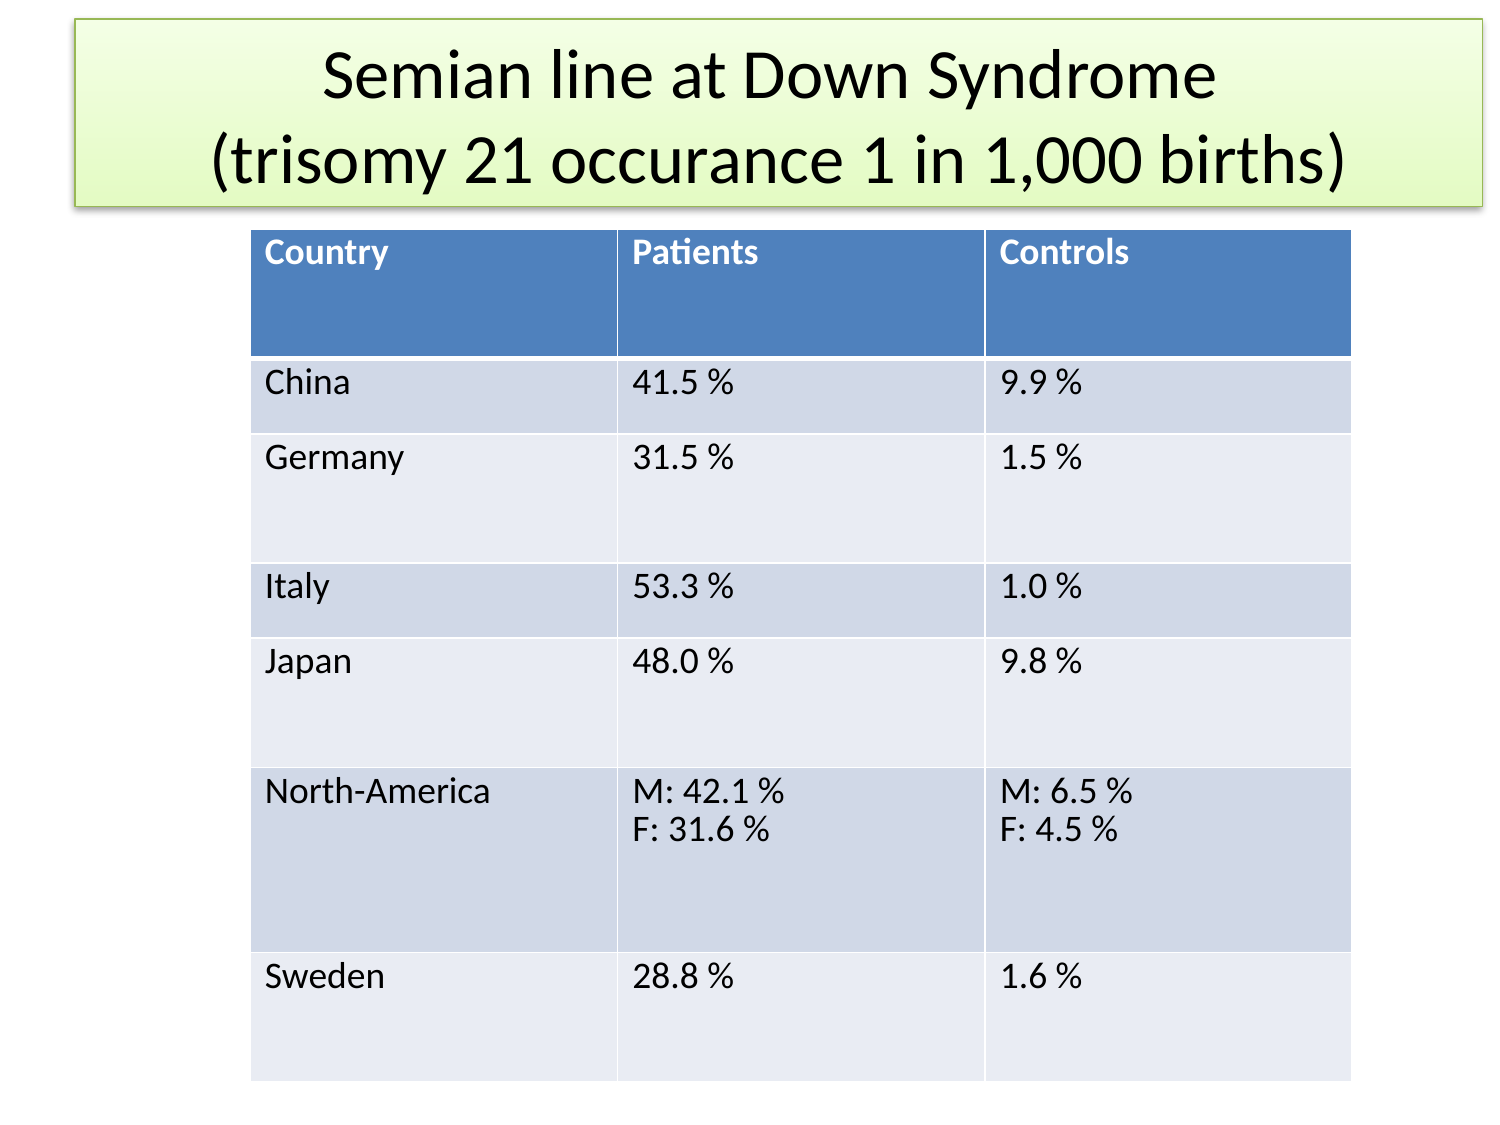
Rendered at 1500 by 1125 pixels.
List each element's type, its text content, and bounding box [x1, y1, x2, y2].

table_cell 31.5 % [618, 435, 984, 562]
table_cell 9.8 % [986, 639, 1351, 767]
table_cell 41.5 % [618, 361, 984, 433]
table_cell M: 42.1 % F: 31.6 % [618, 768, 984, 952]
table_cell 9.9 % [986, 361, 1351, 433]
title Semian line at Down Syndrome (trisomy 21 occurance 1 in 1,000 births) [74, 18, 1483, 207]
table_cell Italy [251, 564, 617, 637]
table_cell China [251, 361, 617, 433]
table_cell Sweden [251, 953, 617, 1081]
table_cell 1.5 % [986, 435, 1351, 562]
table_cell North-America [251, 768, 617, 952]
table_header Country [251, 230, 617, 356]
table_cell 1.6 % [986, 953, 1351, 1081]
table_cell 1.0 % [986, 564, 1351, 637]
table_cell 28.8 % [618, 953, 984, 1081]
table_cell 48.0 % [618, 639, 984, 767]
table_cell Japan [251, 639, 617, 767]
table_header Patients [618, 230, 984, 356]
table_cell M: 6.5 % F: 4.5 % [986, 768, 1351, 952]
table_cell Germany [251, 435, 617, 562]
table_cell 53.3 % [618, 564, 984, 637]
table_header Controls [986, 230, 1351, 356]
